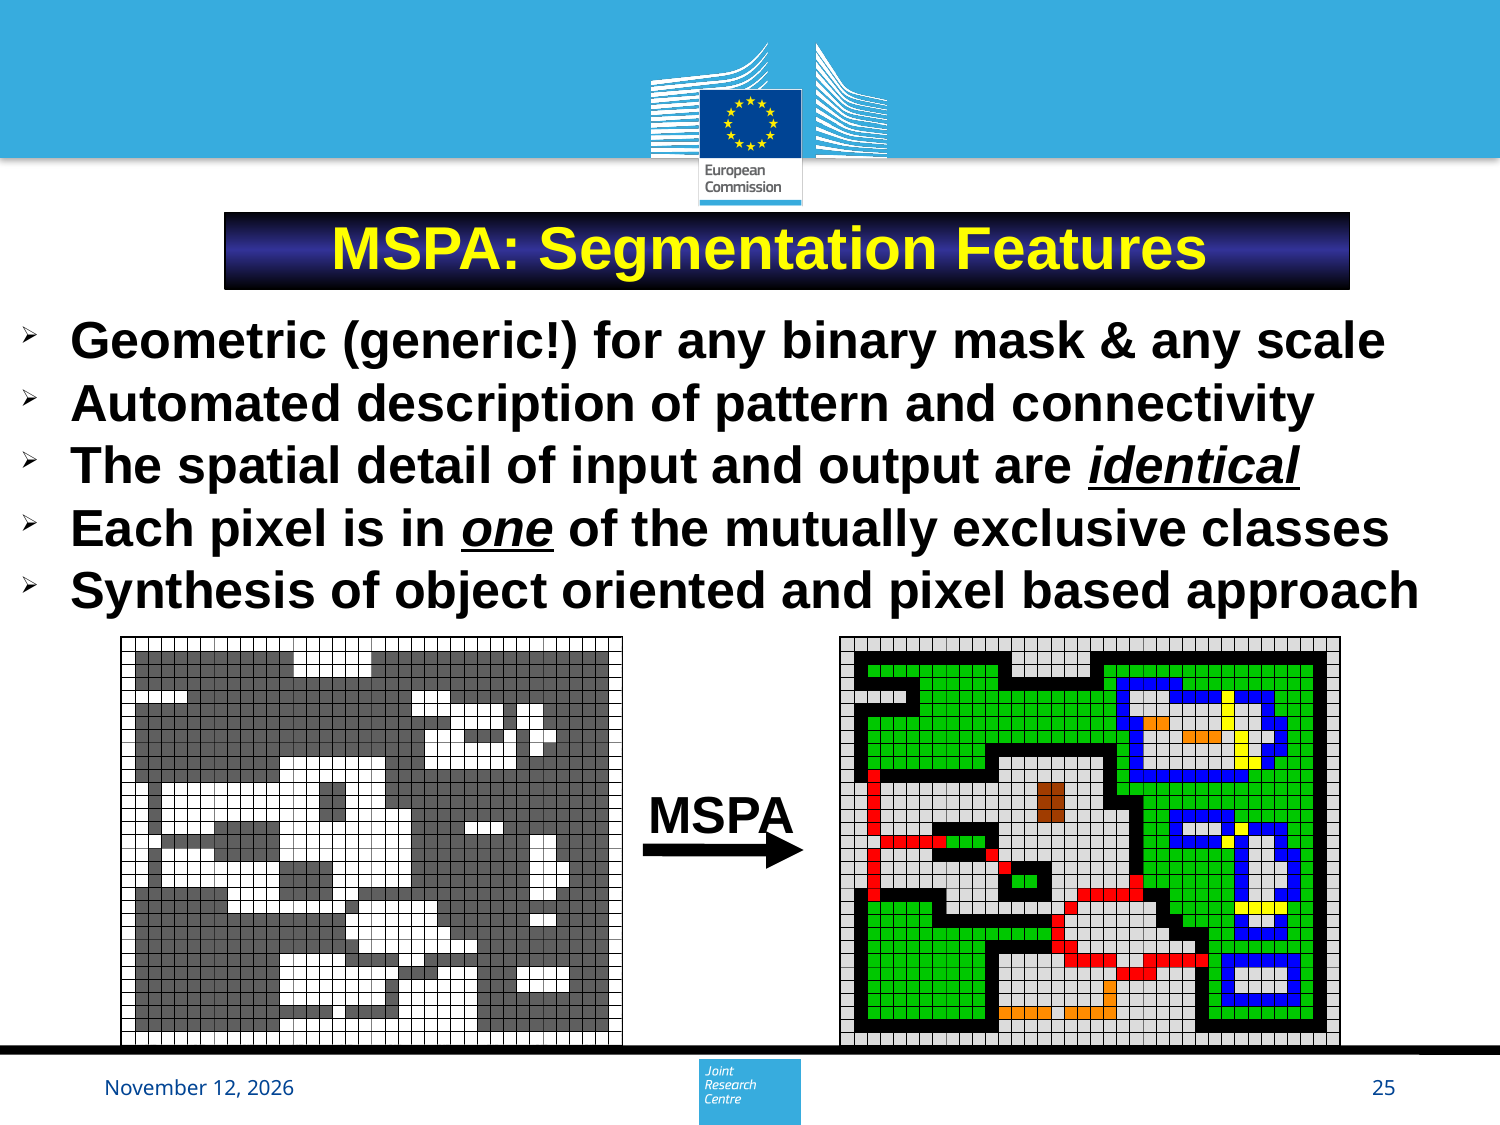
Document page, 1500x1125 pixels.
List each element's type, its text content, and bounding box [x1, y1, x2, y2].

text_box Geometric (generic!) for any binary mask & any scale Automated description of pattern and connectivity The spatial detail of input and output are identical Each pixel is in one of the mutually exclusive classes Synthesis of object oriented and pixel based approach [6, 299, 1475, 626]
picture [699, 1059, 801, 1125]
text_box MSPA [635, 774, 809, 851]
picture [651, 42, 887, 207]
picture [121, 637, 622, 1046]
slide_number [104, 1074, 455, 1100]
slide_number 25 [1045, 1074, 1396, 1100]
text_box MSPA: Segmentation Features [224, 212, 1350, 289]
text_box [791, 851, 802, 857]
picture [840, 637, 1340, 1046]
